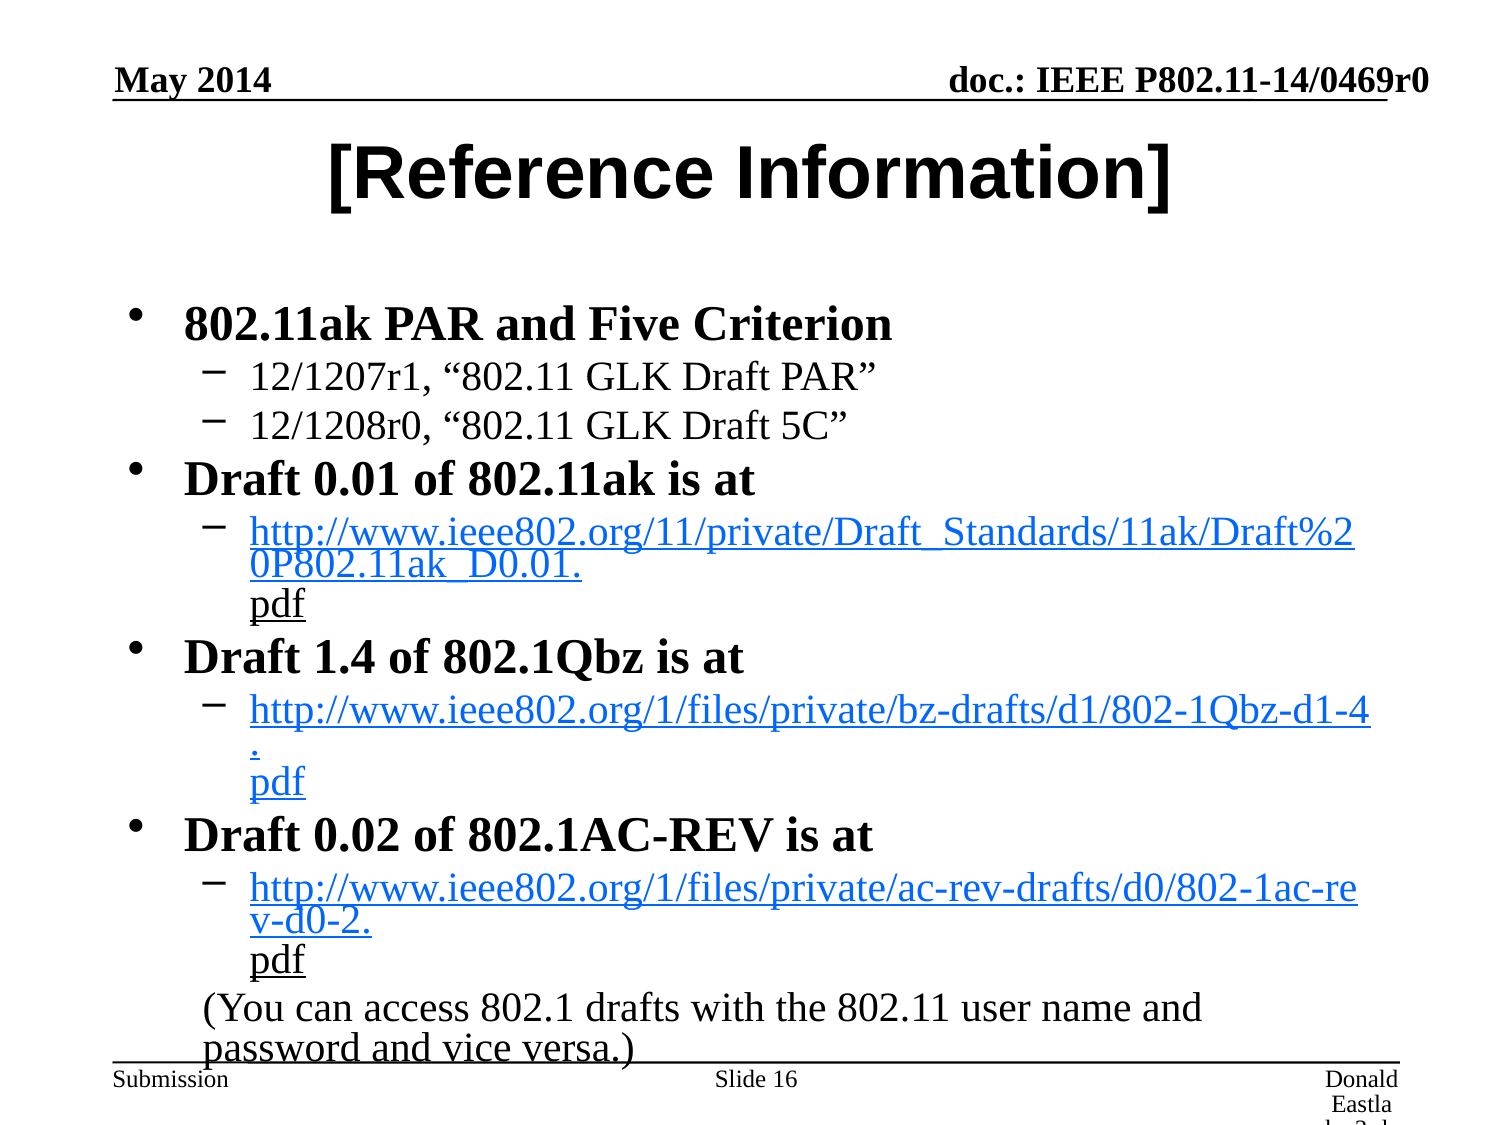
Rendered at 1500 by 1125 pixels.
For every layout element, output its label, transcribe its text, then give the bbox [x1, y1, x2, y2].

list 802.11ak PAR and Five Criterion 12/1207r1, “802.11 GLK Draft PAR” 12/1208r0, “802.11 GLK Draft 5C” Draft 0.01 of 802.11ak is at http://www.ieee802.org/11/private/Draft_Standards/11ak/Draft%20P802.11ak_D0.01.pdf Draft 1.4 of 802.1Qbz is at http://www.ieee802.org/1/files/private/bz-drafts/d1/802-1Qbz-d1-4.pdf Draft 0.02 of 802.1AC-REV is at http://www.ieee802.org/1/files/private/ac-rev-drafts/d0/802-1ac-rev-d0-2.pdf (You can access 802.1 drafts with the 802.11 user name and password and vice versa.) [112, 224, 1388, 1063]
slide_number Slide 16 [712, 1063, 800, 1093]
title [Reference Information] [112, 112, 1388, 224]
footer Donald Eastlake 3rd, Huawei Technologies [1325, 1062, 1402, 1093]
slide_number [114, 54, 290, 100]
